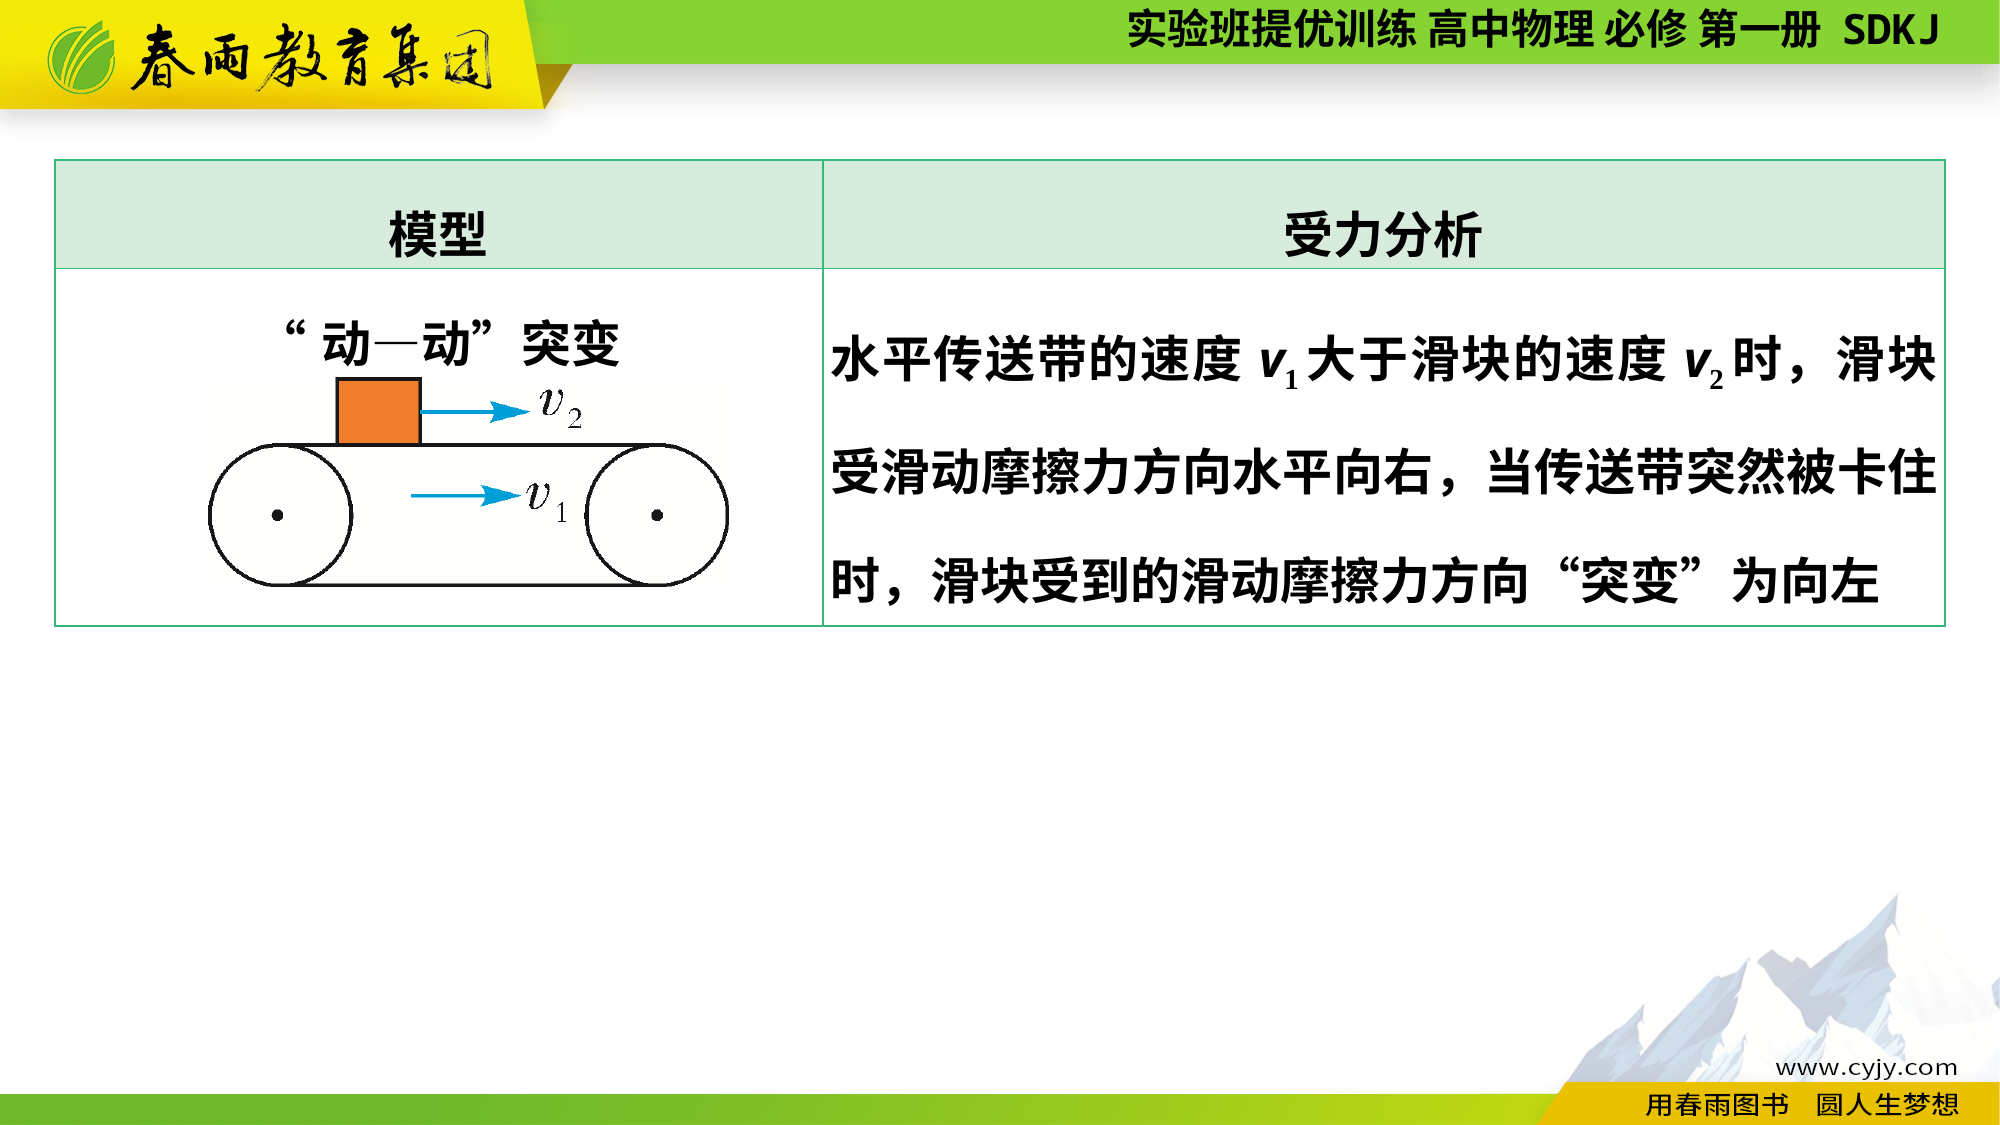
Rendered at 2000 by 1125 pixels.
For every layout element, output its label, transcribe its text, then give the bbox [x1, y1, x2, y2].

table_cell 水平传送带的速度v1大于滑块的速度v2时，滑块受滑动摩擦力方向水平向右，当传送带突然被卡住时，滑块受到的滑动摩擦力方向“突变”为向左 [824, 269, 1944, 625]
table_header 模型 [56, 161, 822, 268]
picture [0, 0, 2000, 1125]
table_cell “动—动”突变 [56, 269, 822, 625]
table_header 受力分析 [824, 161, 1944, 268]
